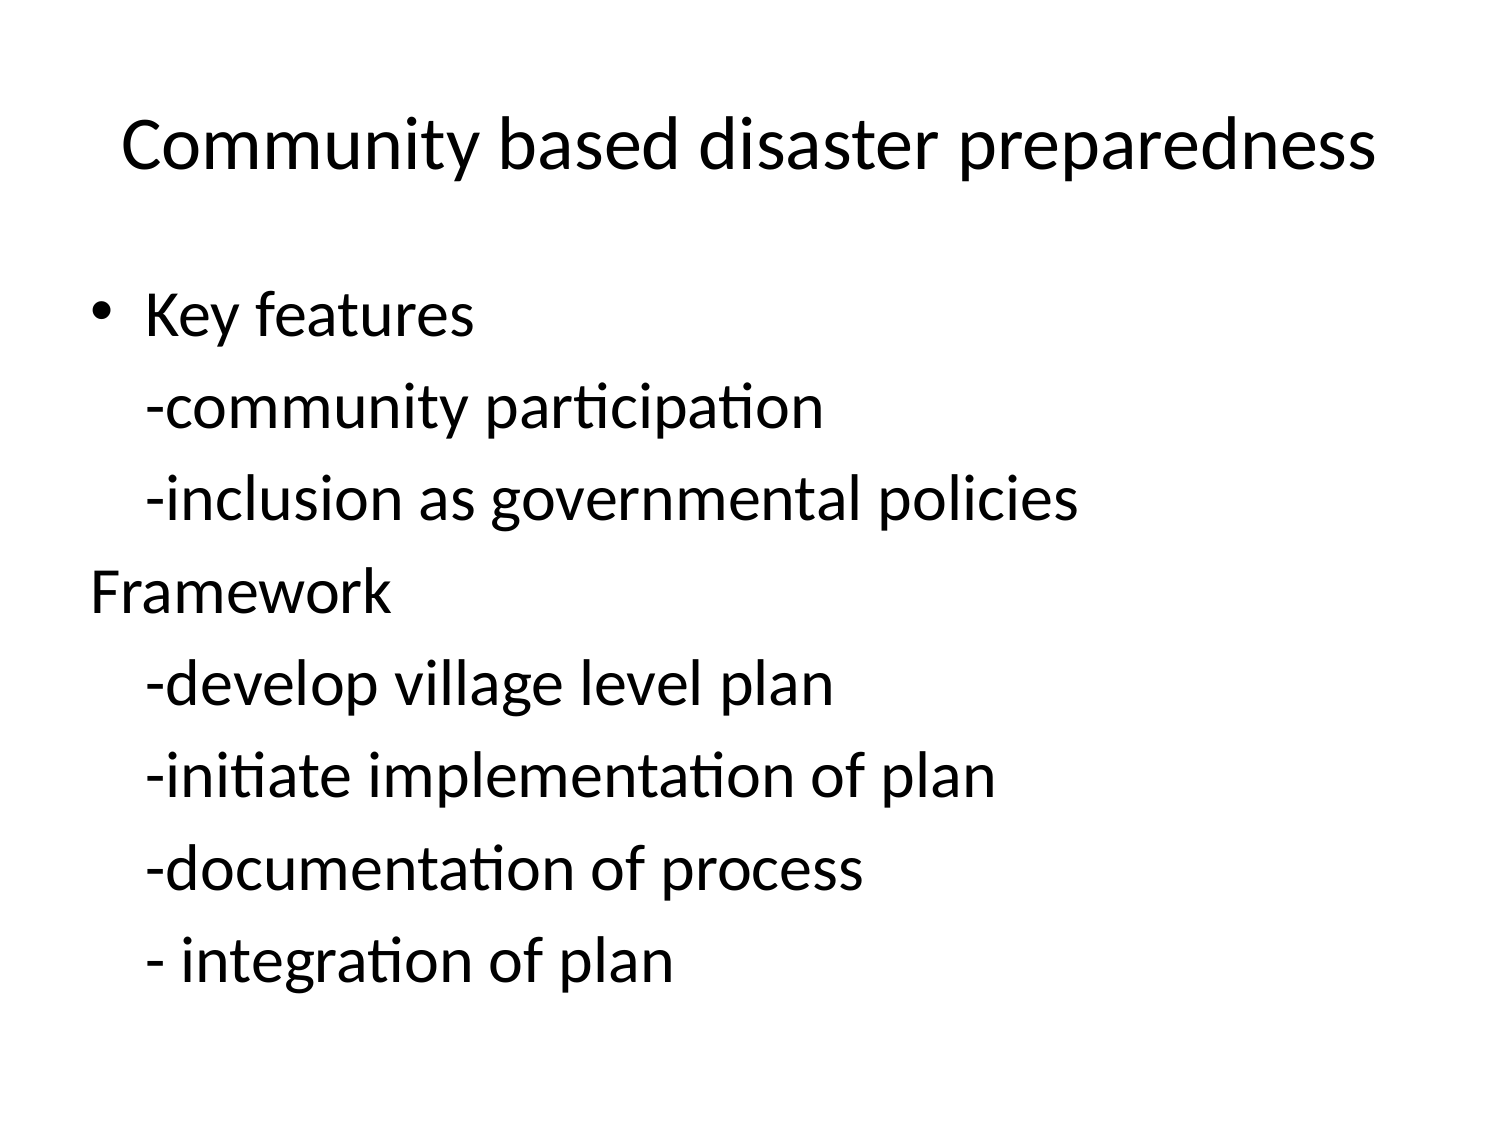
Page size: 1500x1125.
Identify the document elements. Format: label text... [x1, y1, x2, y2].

list Key features -community participation -inclusion as governmental policies Framework -develop village level plan -initiate implementation of plan -documentation of process - integration of plan [75, 262, 1425, 1005]
title Community based disaster preparedness [75, 45, 1425, 233]
